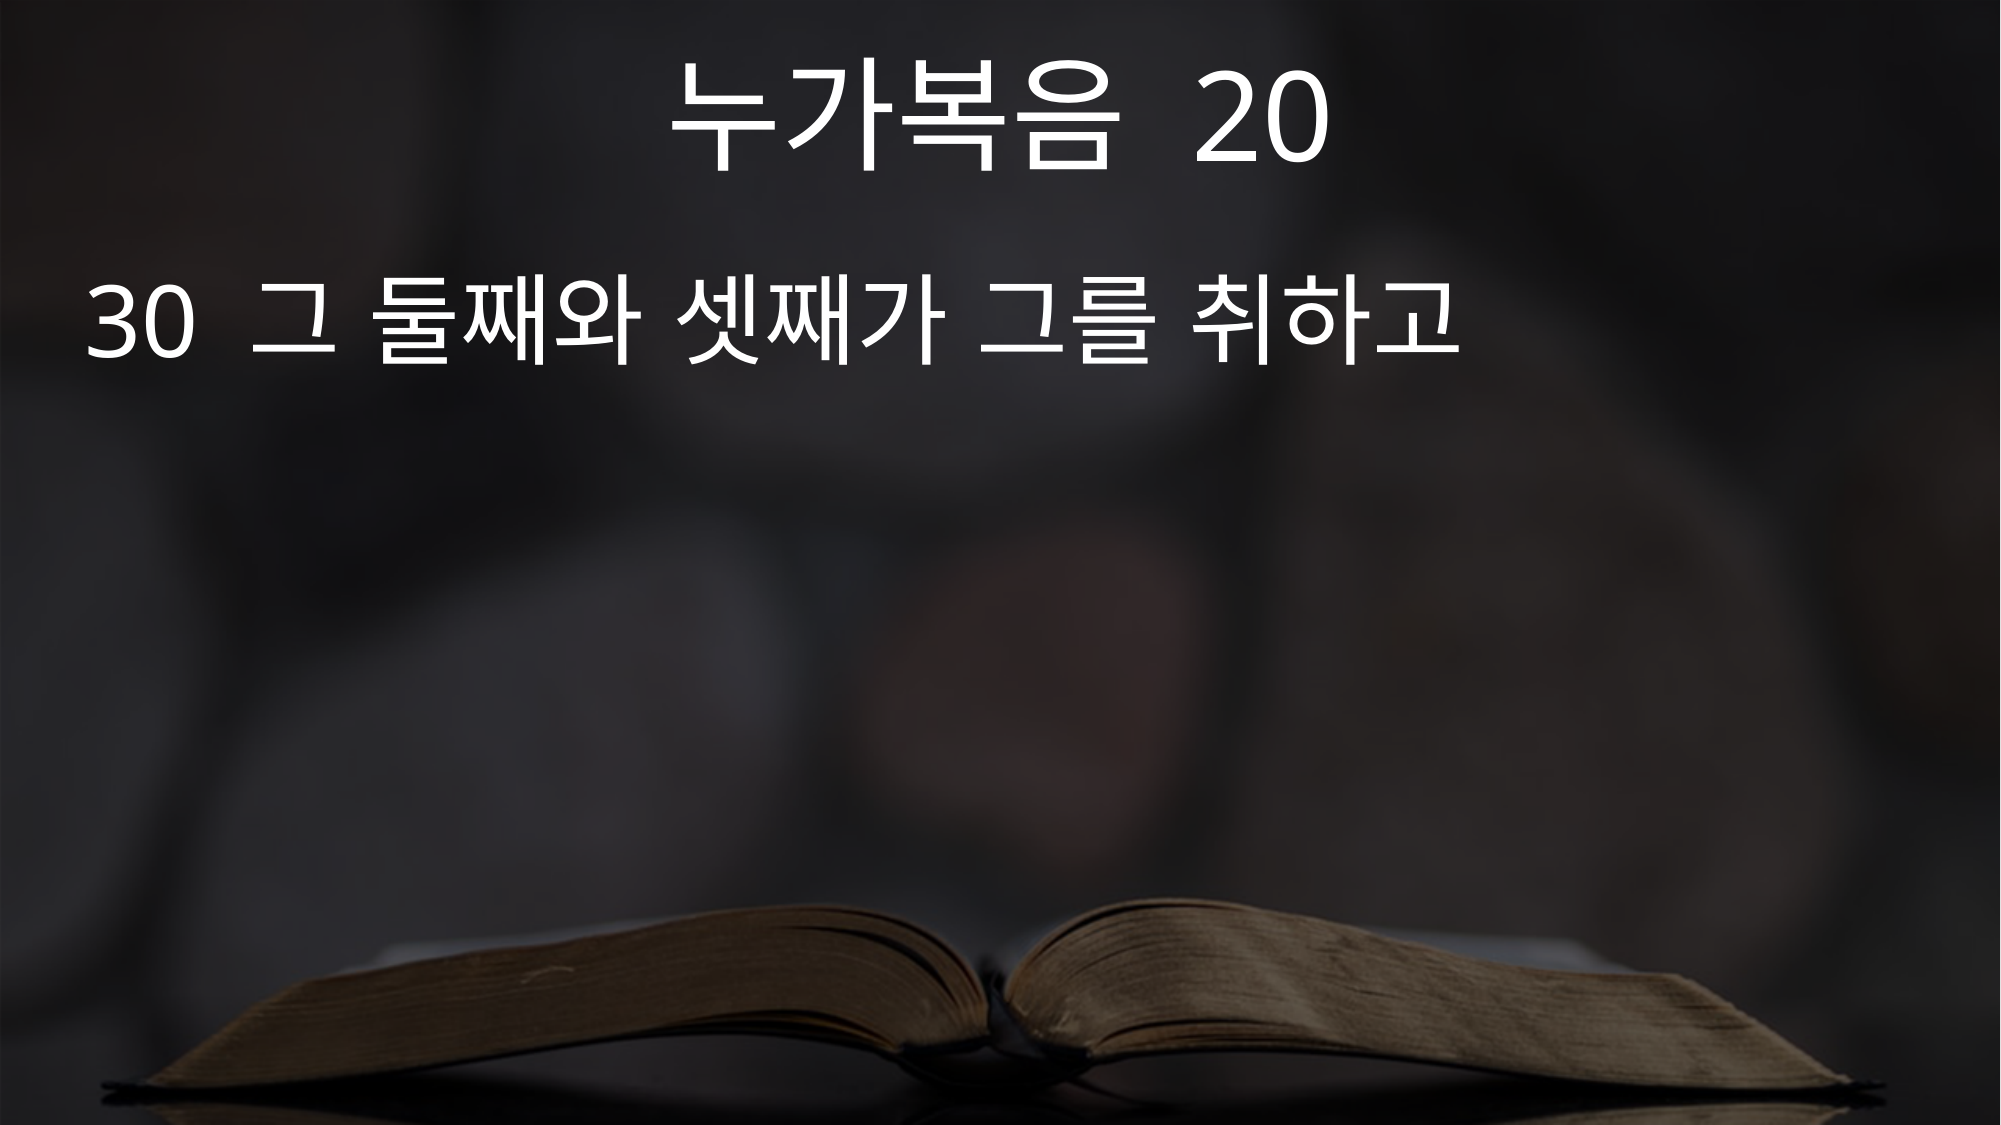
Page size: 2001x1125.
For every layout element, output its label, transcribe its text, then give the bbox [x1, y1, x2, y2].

footer 누가복음 20 [0, 32, 2000, 192]
picture [0, 0, 2001, 1125]
list 30 그 둘째와 셋째가 그를 취하고 [69, 263, 1953, 423]
